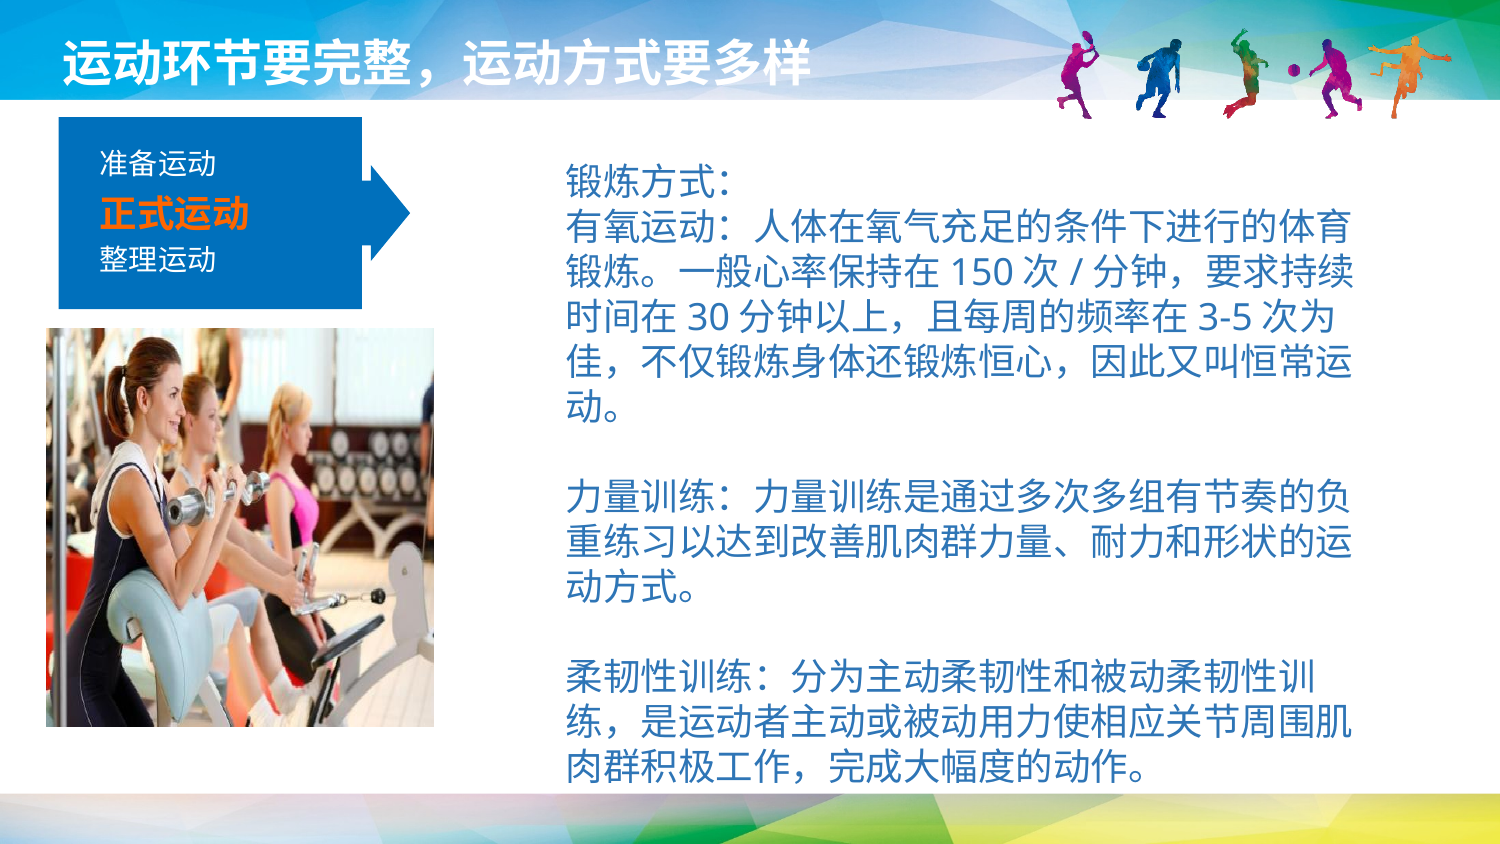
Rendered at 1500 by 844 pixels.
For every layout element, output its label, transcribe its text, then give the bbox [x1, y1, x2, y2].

picture [46, 327, 434, 727]
picture [317, 0, 1500, 119]
text_box 运动环节要完整，运动方式要多样 [47, 24, 828, 99]
picture [0, 794, 1500, 844]
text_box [58, 116, 411, 310]
text_box 锻炼方式： 有氧运动：人体在氧气充足的条件下进行的体育锻炼。一般心率保持在150次/分钟，要求持续时间在30分钟以上，且每周的频率在3-5次为佳，不仅锻炼身体还锻炼恒心，因此又叫恒常运动。 力量训练：力量训练是通过多次多组有节奏的负重练习以达到改善肌肉群力量、耐力和形状的运动方式。 柔韧性训练：分为主动柔韧性和被动柔韧性训练，是运动者主动或被动用力使相应关节周围肌肉群积极工作，完成大幅度的动作。 [550, 105, 1383, 841]
